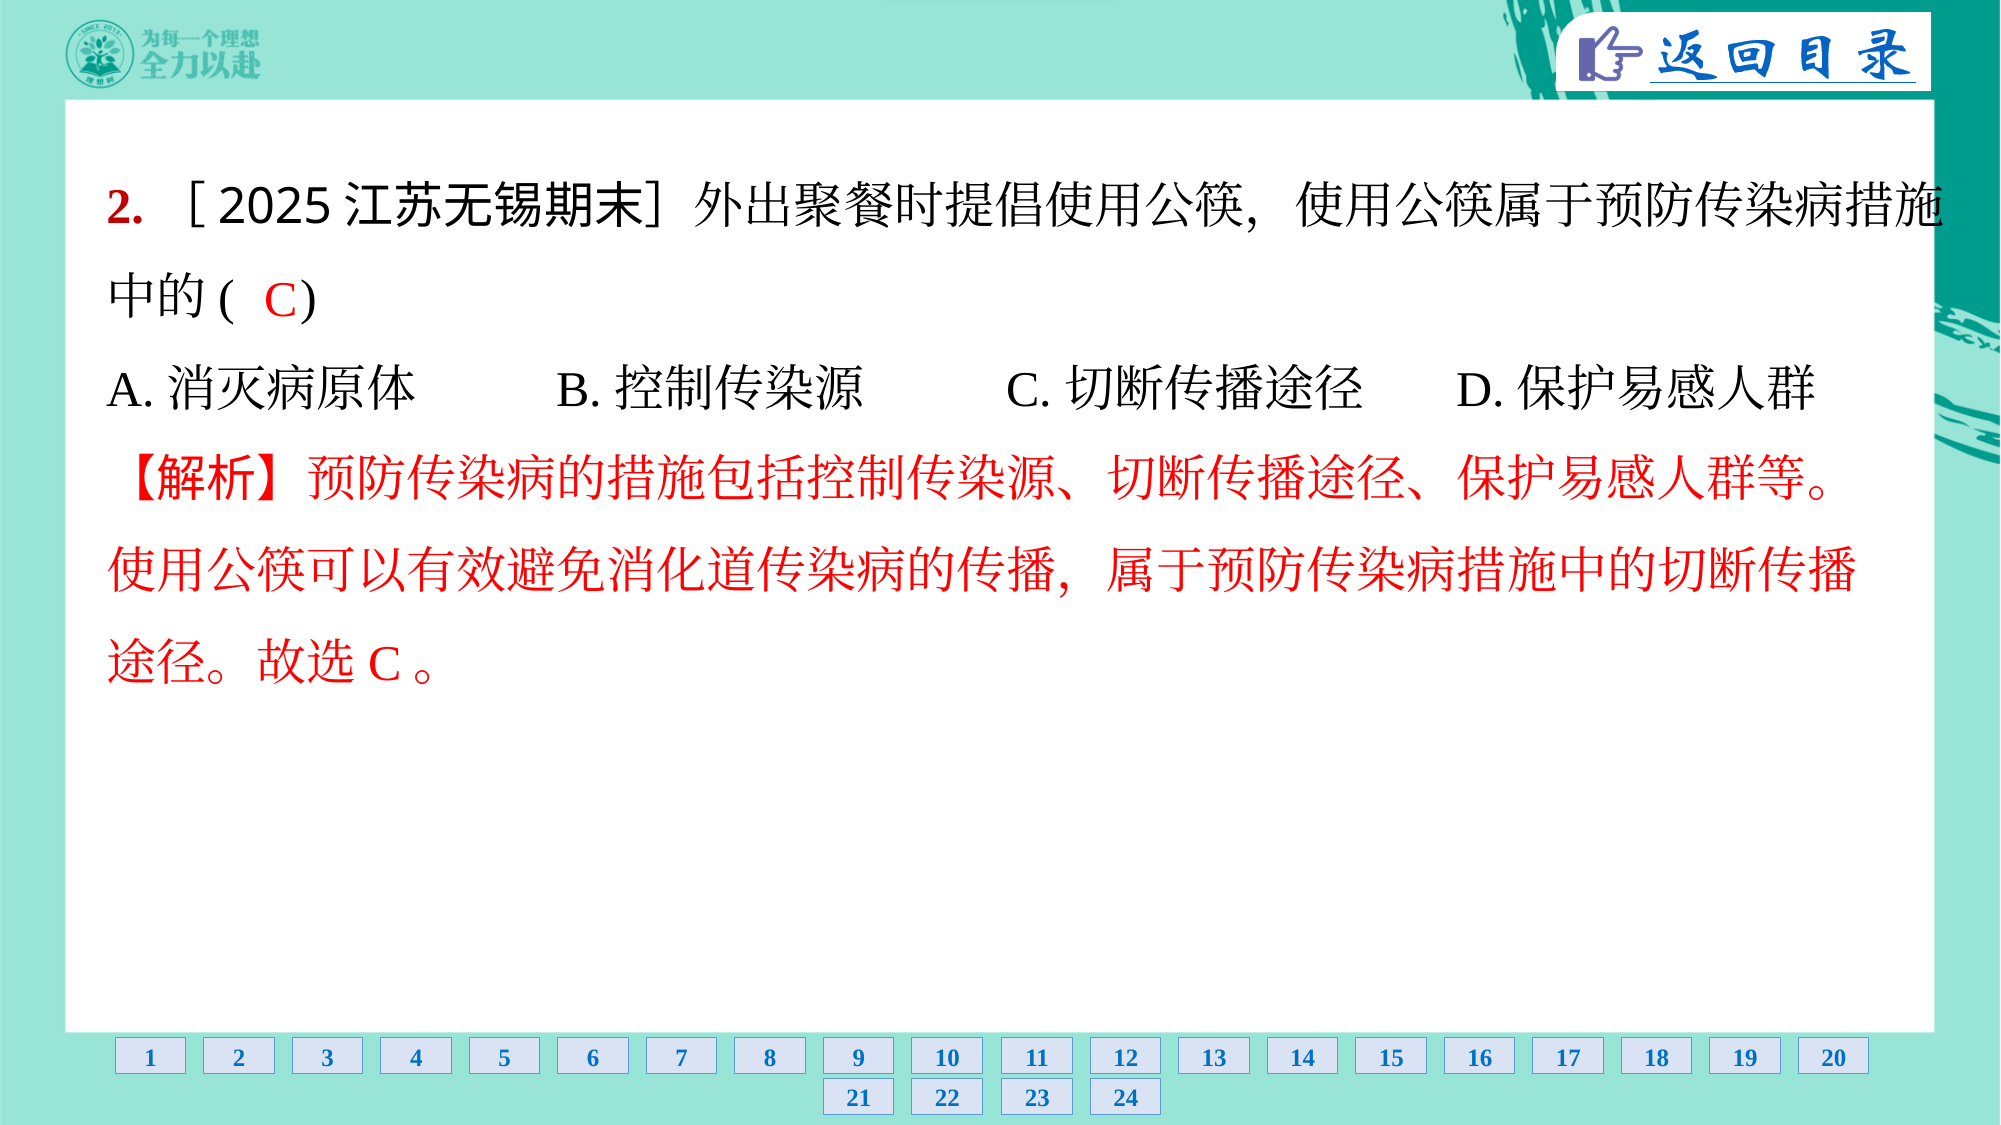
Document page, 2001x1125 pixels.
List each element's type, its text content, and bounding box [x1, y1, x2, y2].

picture [0, 0, 2000, 1125]
text_box 2.［2025江苏无锡期末］外出聚餐时提倡使用公筷，使用公筷属于预防传染病措施 中的( ) [106, 141, 1895, 325]
text_box C [246, 234, 317, 327]
text_box 【解析】预防传染病的措施包括控制传染源、切断传播途径、保护易感人群等。 使用公筷可以有效避免消化道传染病的传播，属于预防传染病措施中的切断传播 途径。故选C。 [106, 415, 1895, 691]
text_box A.消灭病原体 B.控制传染源 C.切断传播途径 D.保护易感人群 [106, 329, 1895, 415]
